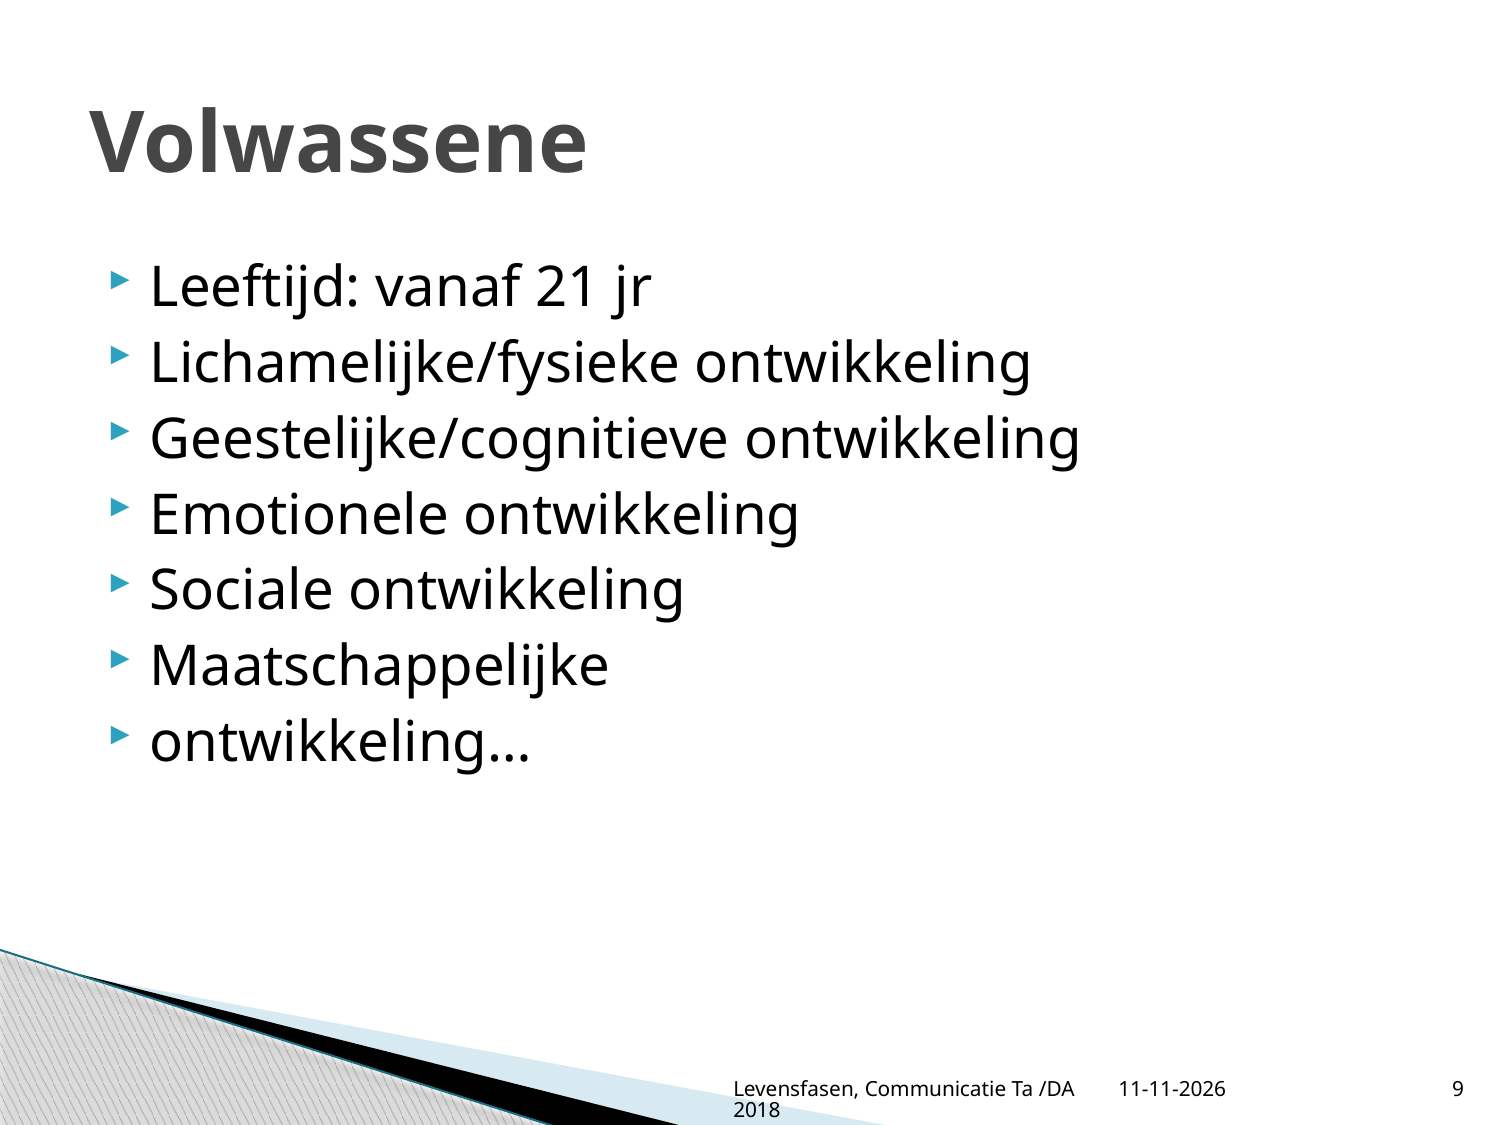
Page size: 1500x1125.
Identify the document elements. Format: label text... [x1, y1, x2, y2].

slide_number 9 [1418, 1051, 1479, 1112]
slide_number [1105, 1051, 1418, 1112]
list Leeftijd: vanaf 21 jr Lichamelijke/fysieke ontwikkeling Geestelijke/cognitieve ontwikkeling Emotionele ontwikkeling Sociale ontwikkeling Maatschappelijke ontwikkeling… [75, 243, 1425, 986]
footer Levensfasen, Communicatie Ta /DA 2018 [718, 1051, 1105, 1112]
title Volwassene [75, 45, 1425, 233]
